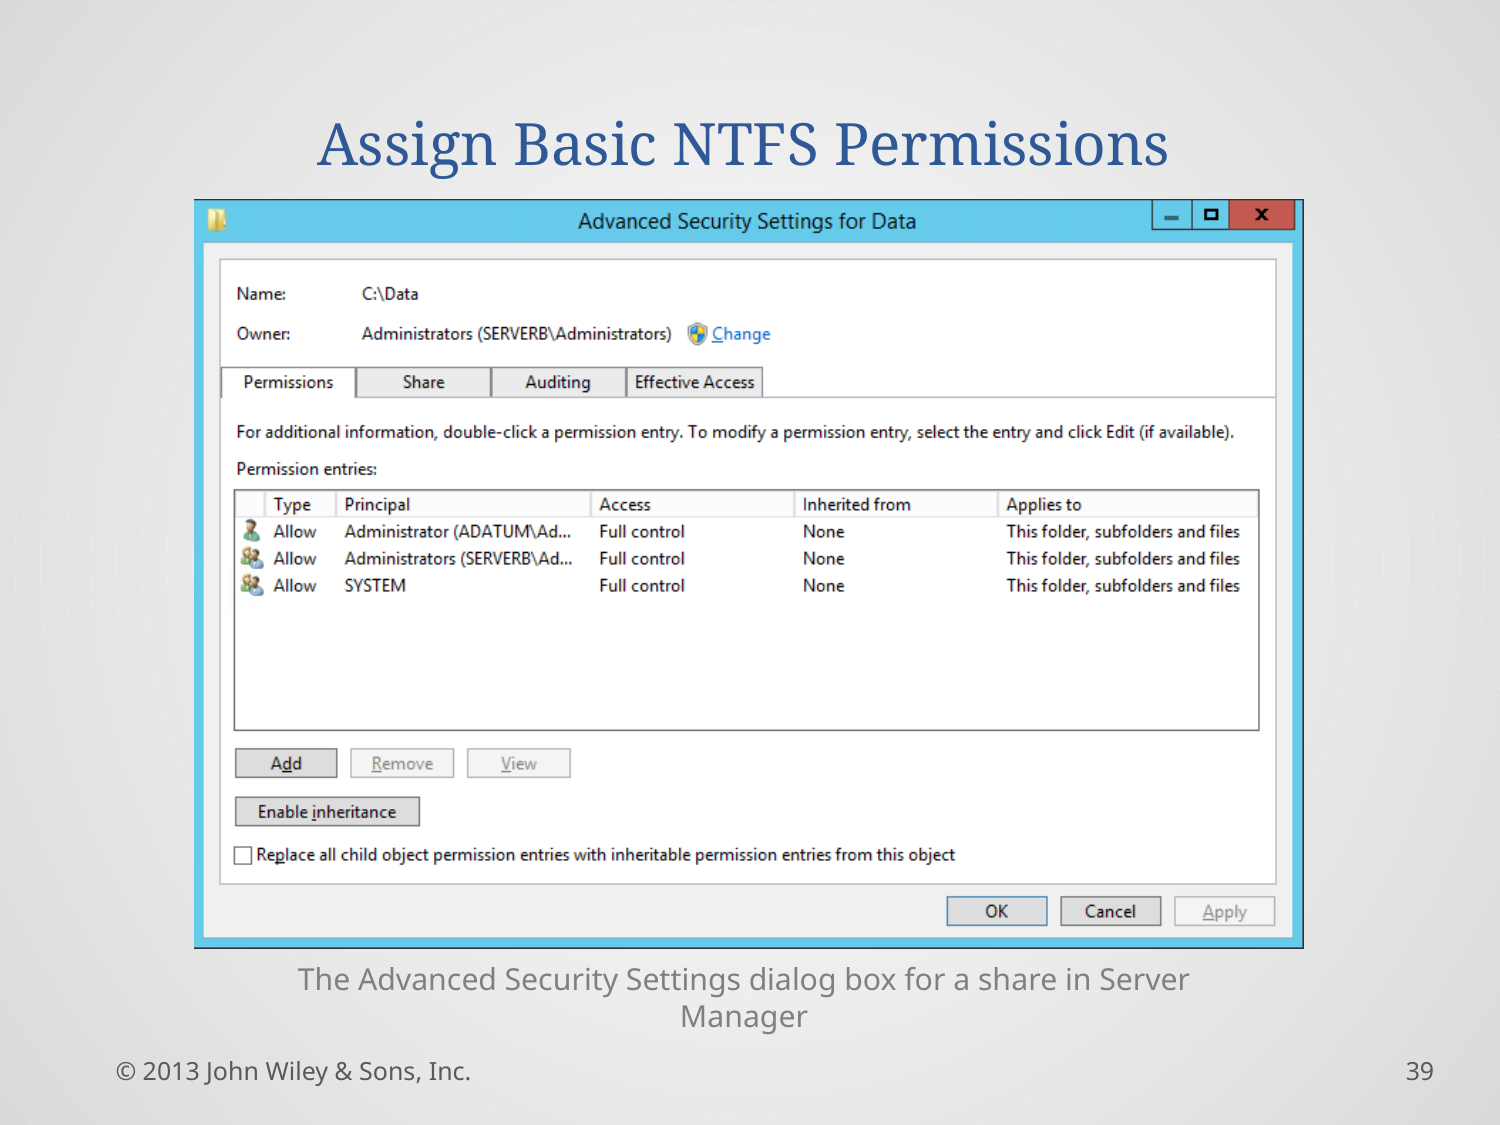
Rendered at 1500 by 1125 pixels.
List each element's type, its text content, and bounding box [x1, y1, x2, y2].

picture [194, 199, 1304, 950]
slide_number 39 [1401, 1042, 1494, 1103]
list The Advanced Security Settings dialog box for a share in Server Manager [275, 958, 1213, 1041]
title Assign Basic NTFS Permissions [275, 37, 1213, 185]
footer © 2013 John Wiley & Sons, Inc. [108, 1042, 576, 1103]
